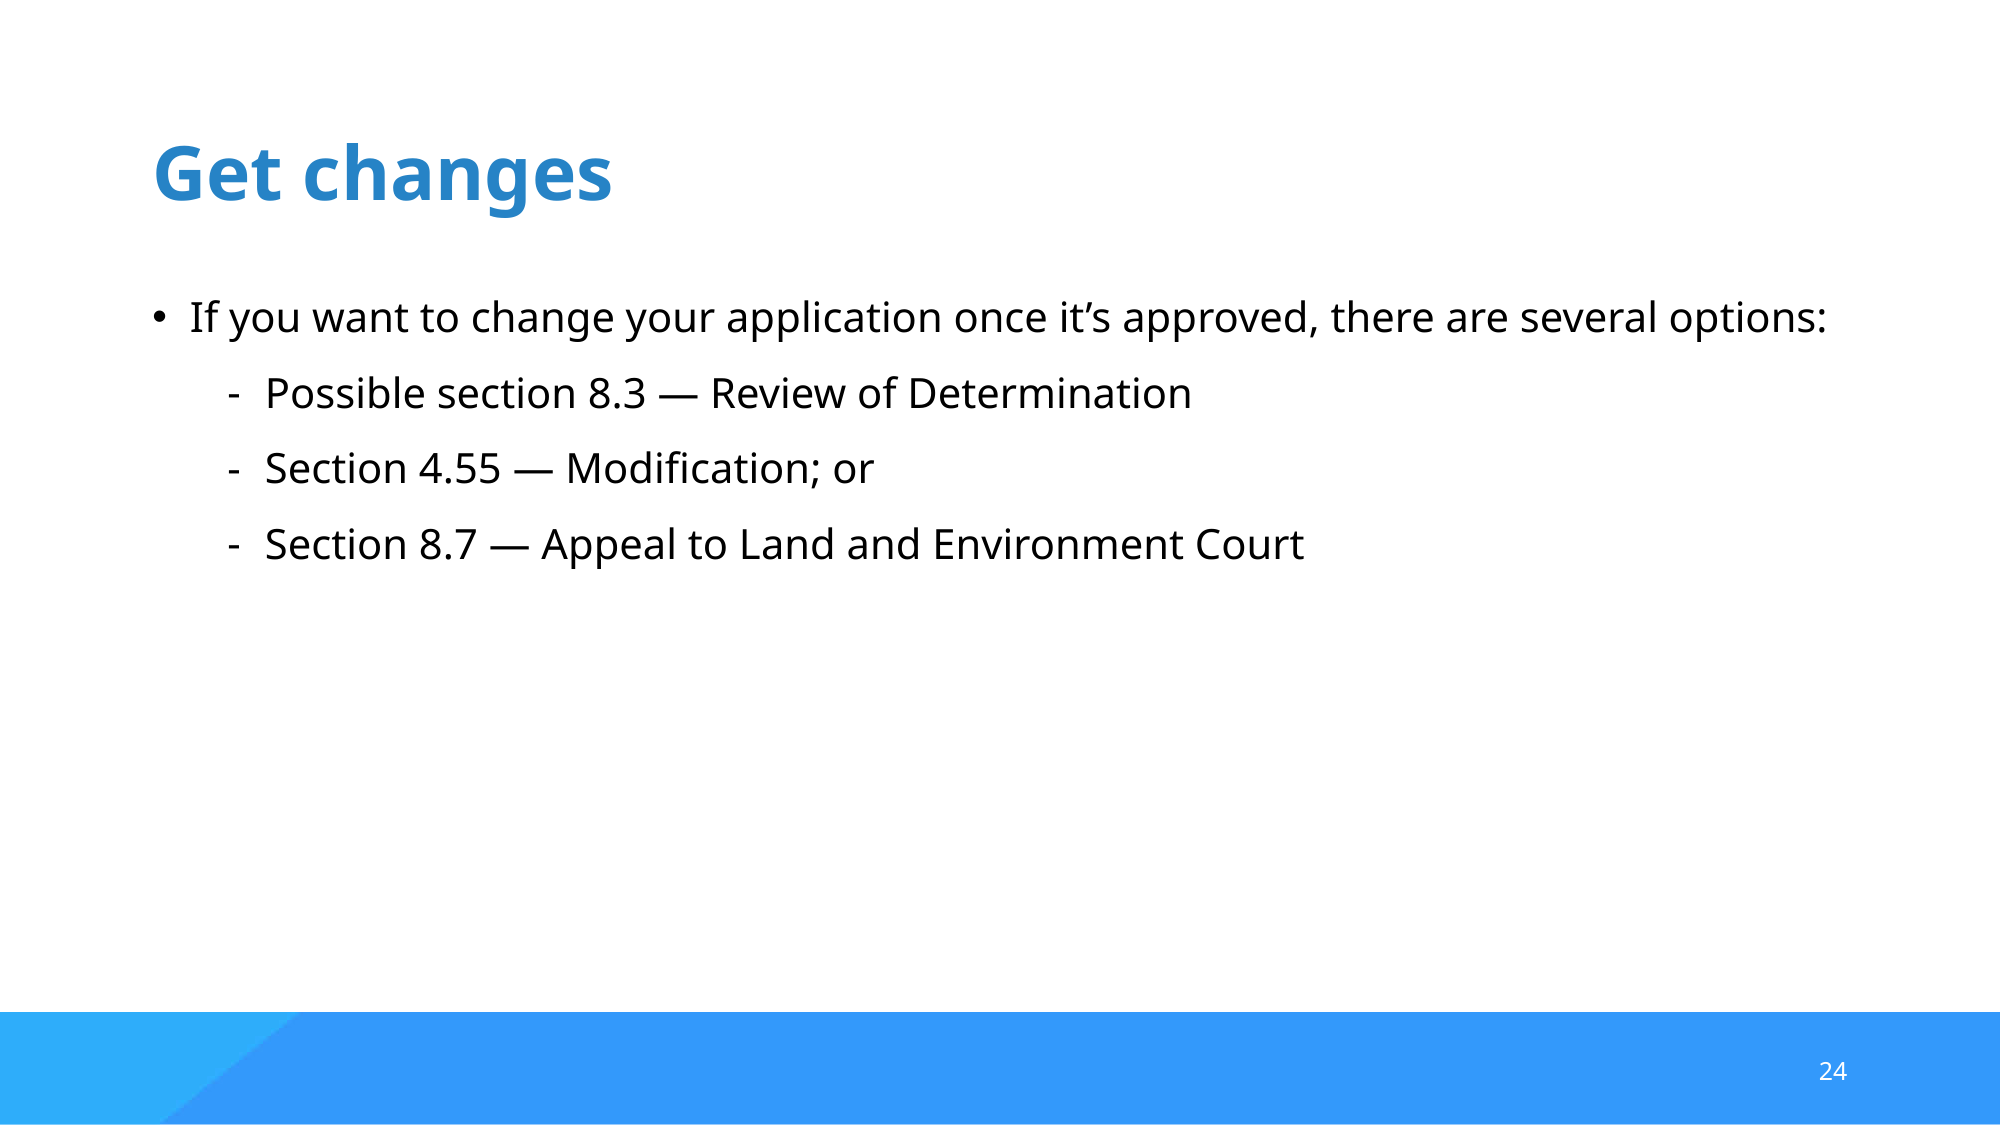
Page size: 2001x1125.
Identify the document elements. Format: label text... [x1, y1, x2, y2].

list If you want to change your application once it’s approved, there are several options: Possible section 8.3 — Review of Determination Section 4.55 — Modification; or Section 8.7 — Appeal to Land and Environment Court [137, 268, 1863, 983]
slide_number 24 [1412, 1042, 1863, 1103]
title Get changes [137, 28, 1863, 247]
picture [0, 1012, 2000, 1125]
